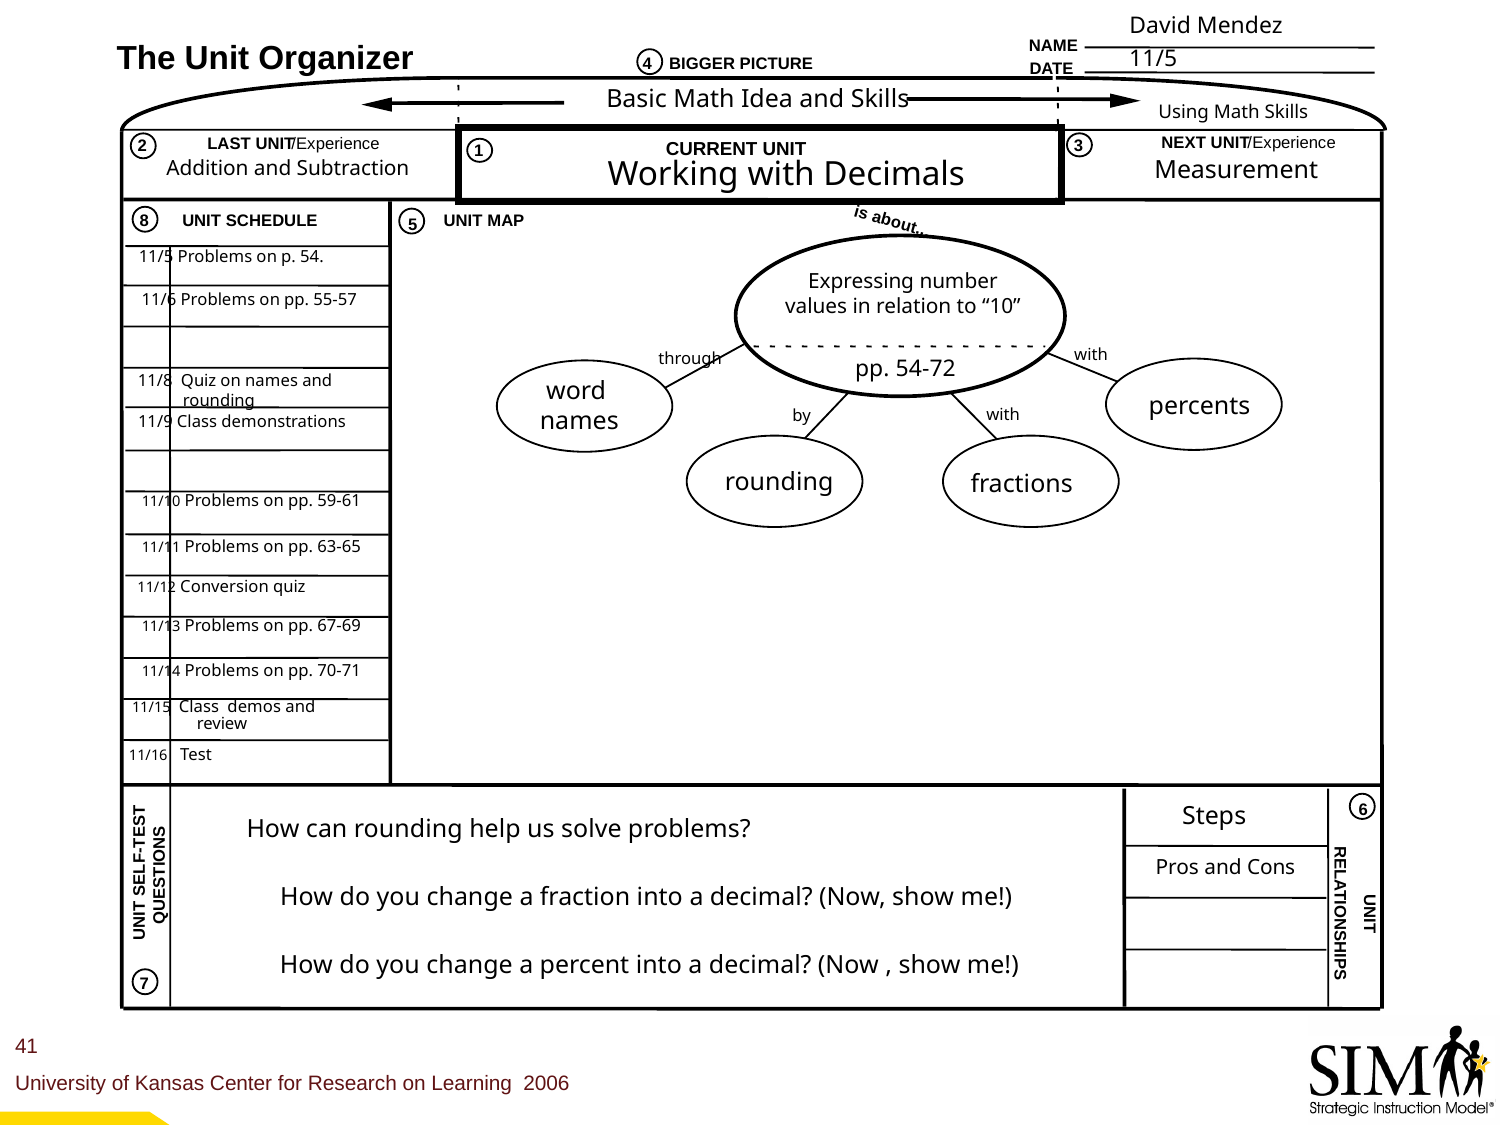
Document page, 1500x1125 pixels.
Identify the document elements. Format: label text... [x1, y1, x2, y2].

footer University of Kansas Center for Research on Learning 2006 [0, 1062, 626, 1101]
text_box UNIT SCHEDULE [182, 210, 318, 231]
text_box /Experience [291, 133, 380, 154]
text_box UNIT MAP [443, 210, 525, 231]
text_box NEXT UNIT [1161, 131, 1247, 152]
text_box 11/6 Problems on pp. 55-57 [141, 288, 358, 309]
text_box 11/10 Problems on pp. 59-61 [141, 489, 362, 510]
text_box with [1074, 343, 1109, 364]
text_box UNIT SELF-TEST QUESTIONS [128, 790, 169, 960]
text_box /Experience [1247, 131, 1336, 152]
text_box DATE [1029, 57, 1074, 79]
text_box Working with Decimals [607, 152, 966, 193]
text_box [735, 235, 1066, 397]
text_box David Mendez [1129, 10, 1284, 39]
text_box Steps [1182, 799, 1254, 830]
text_box [130, 133, 156, 159]
text_box through [658, 347, 723, 368]
text_box rounding [182, 389, 256, 410]
text_box [458, 127, 1062, 202]
text_box [1105, 358, 1282, 450]
text_box How do you change a fraction into a decimal? (Now, show me!) [280, 879, 1014, 910]
text_box LAST UNIT [207, 133, 291, 154]
text_box BIGGER PICTURE [669, 52, 814, 73]
text_box percents [1148, 389, 1251, 420]
text_box 3 [1073, 135, 1084, 156]
text_box 7 [139, 972, 149, 993]
text_box [1066, 133, 1092, 156]
text_box review [196, 712, 248, 733]
text_box is about... [852, 202, 934, 241]
text_box 11/5 Problems on p. 54. [138, 245, 325, 266]
text_box 11/9 Class demonstrations [138, 410, 347, 431]
text_box [1055, 77, 1135, 91]
text_box pp. 54-72 [854, 354, 957, 381]
picture [1307, 1015, 1500, 1125]
text_box [686, 435, 863, 528]
text_box [399, 208, 425, 233]
text_box Using Math Skills [1158, 99, 1309, 123]
text_box [467, 138, 493, 162]
text_box rounding [724, 465, 834, 496]
text_box 11/5 [1129, 43, 1178, 71]
text_box How do you change a percent into a decimal? (Now , show me!) [279, 948, 1021, 979]
text_box The Unit Organizer [116, 36, 424, 77]
text_box 11/13 Problems on pp. 67-69 [141, 614, 362, 635]
text_box 2 [137, 135, 148, 156]
text_box [132, 969, 158, 995]
text_box fractions [970, 467, 1074, 498]
text_box CURRENT UNIT [665, 137, 807, 152]
text_box 11/12 Conversion quiz [137, 575, 306, 596]
text_box 11/16 Test [128, 743, 213, 764]
text_box 1 [474, 140, 484, 161]
text_box 5 [408, 213, 418, 234]
text_box NAME [1028, 34, 1079, 55]
text_box How can rounding help us solve problems? [246, 812, 752, 842]
text_box [132, 206, 158, 232]
text_box by [792, 404, 812, 425]
text_box [121, 77, 460, 129]
text_box 4 [642, 52, 653, 73]
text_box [906, 93, 1141, 109]
text_box [1349, 793, 1375, 819]
text_box [942, 435, 1119, 528]
text_box 8 [139, 210, 149, 231]
text_box Pros and Cons [1155, 853, 1296, 879]
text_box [361, 97, 565, 112]
text_box [496, 360, 673, 452]
text_box Measurement [1154, 153, 1319, 184]
text_box [1061, 79, 1386, 131]
text_box Basic Math Idea and Skills [606, 82, 910, 113]
text_box Addition and Subtraction [166, 154, 410, 180]
text_box UNIT [1360, 889, 1381, 939]
text_box 11/8 Quiz on names and [138, 370, 333, 391]
text_box with [986, 403, 1021, 424]
text_box word names [539, 374, 619, 435]
text_box 11/11 Problems on pp. 63-65 [141, 535, 362, 556]
text_box RELATIONSHIPS [1331, 846, 1352, 982]
text_box 11/15 Class demos and [131, 695, 316, 716]
text_box Expressing number values in relation to “10” [785, 267, 1027, 318]
text_box 11/14 Problems on pp. 70-71 [141, 659, 362, 680]
text_box [637, 49, 663, 75]
text_box 6 [1358, 799, 1368, 820]
slide_number 41 [0, 1024, 313, 1062]
